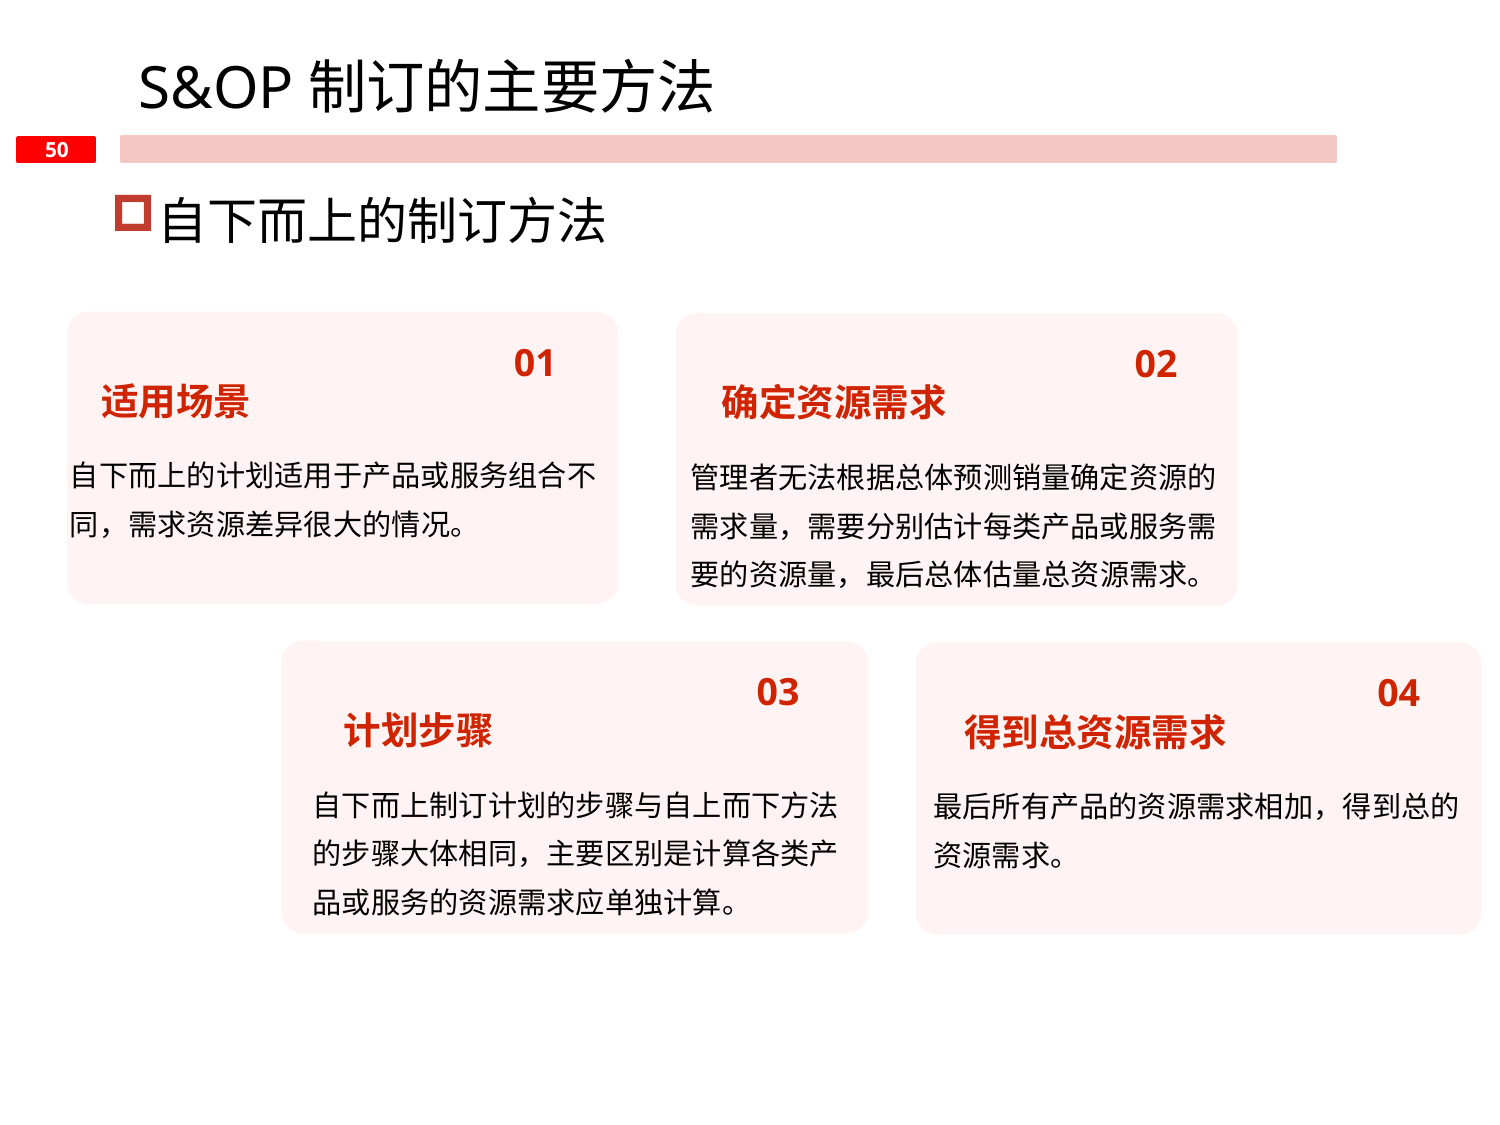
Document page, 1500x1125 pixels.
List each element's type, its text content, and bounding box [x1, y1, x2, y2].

text_box 计划步骤 [343, 695, 733, 756]
text_box [17, 129, 97, 189]
text_box 确定资源需求 [721, 366, 1111, 428]
text_box 适用场景 [101, 365, 490, 427]
text_box 04 [1315, 656, 1421, 718]
text_box 自下而上制订计划的步骤与自上而下方法的步骤大体相同，主要区别是计算各类产品或服务的资源需求应单独计算。 [312, 773, 861, 894]
text_box 得到总资源需求 [964, 696, 1353, 757]
text_box [67, 311, 618, 605]
text_box [675, 312, 1238, 606]
text_box 自下而上的制订方法 [96, 181, 1081, 276]
text_box 02 [1072, 327, 1178, 388]
text_box 自下而上的计划适用于产品或服务组合不同，需求资源差异很大的情况。 [69, 443, 618, 564]
text_box [281, 640, 869, 934]
text_box 管理者无法根据总体预测销量确定资源的需求量，需要分别估计每类产品或服务需要的资源量，最后总体估量总资源需求。 [690, 444, 1239, 566]
text_box 01 [451, 326, 557, 387]
text_box [915, 642, 1482, 935]
text_box 03 [694, 655, 800, 716]
text_box 最后所有产品的资源需求相加，得到总的资源需求。 [933, 774, 1482, 895]
text_box S&OP制订的主要方法 [123, 42, 958, 128]
